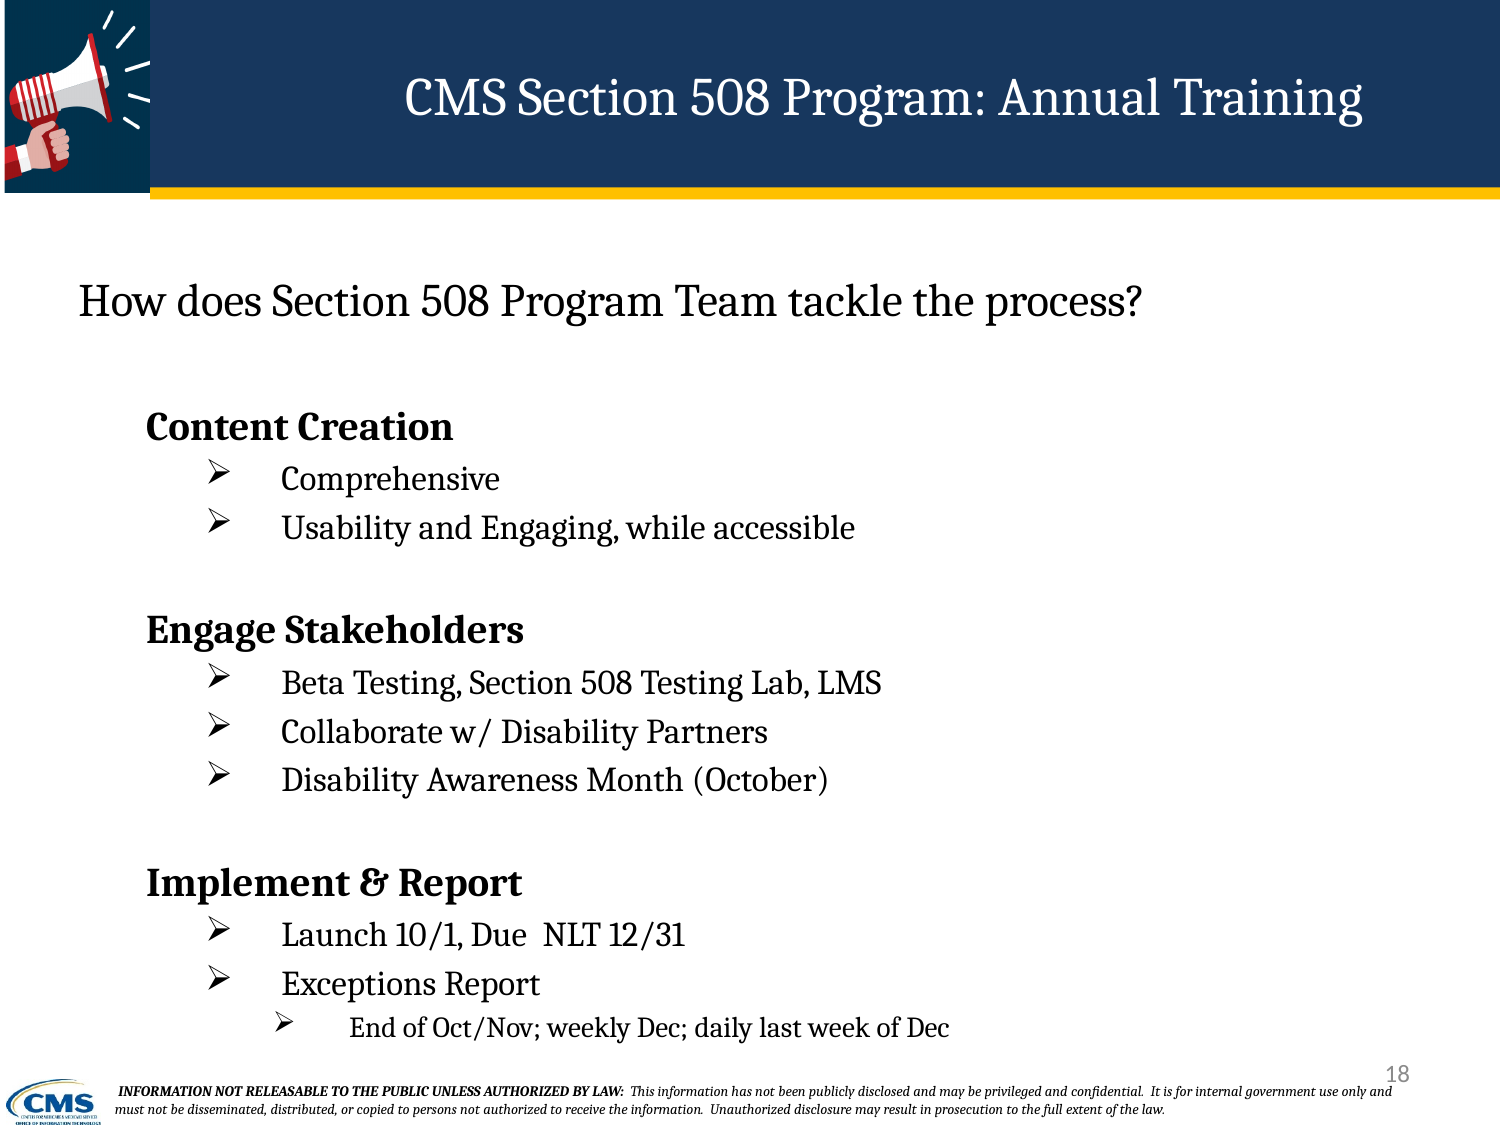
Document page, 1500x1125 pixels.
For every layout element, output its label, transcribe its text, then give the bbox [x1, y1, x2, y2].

picture [5, 1079, 101, 1125]
title CMS Section 508 Program: Annual Training [163, 0, 1500, 188]
picture [4, 0, 163, 194]
text_box INFORMATION NOT RELEASABLE TO THE PUBLIC UNLESS AUTHORIZED BY LAW: This information has not been publicly disclosed and may be privileged and confidential. It is for internal government use only and must not be disseminated, distributed, or copied to persons not authorized to receive the information. Unauthorized disclosure may result in prosecution to the full extent of the law. [100, 1074, 1413, 1125]
slide_number 18 [1074, 1042, 1425, 1103]
list How does Section 508 Program Team tackle the process? Content Creation Comprehensive Usability and Engaging, while accessible Engage Stakeholders Beta Testing, Section 508 Testing Lab, LMS Collaborate w/ Disability Partners Disability Awareness Month (October) Implement & Report Launch 10/1, Due NLT 12/31 Exceptions Report End of Oct/Nov; weekly Dec; daily last week of Dec [63, 262, 1414, 1058]
